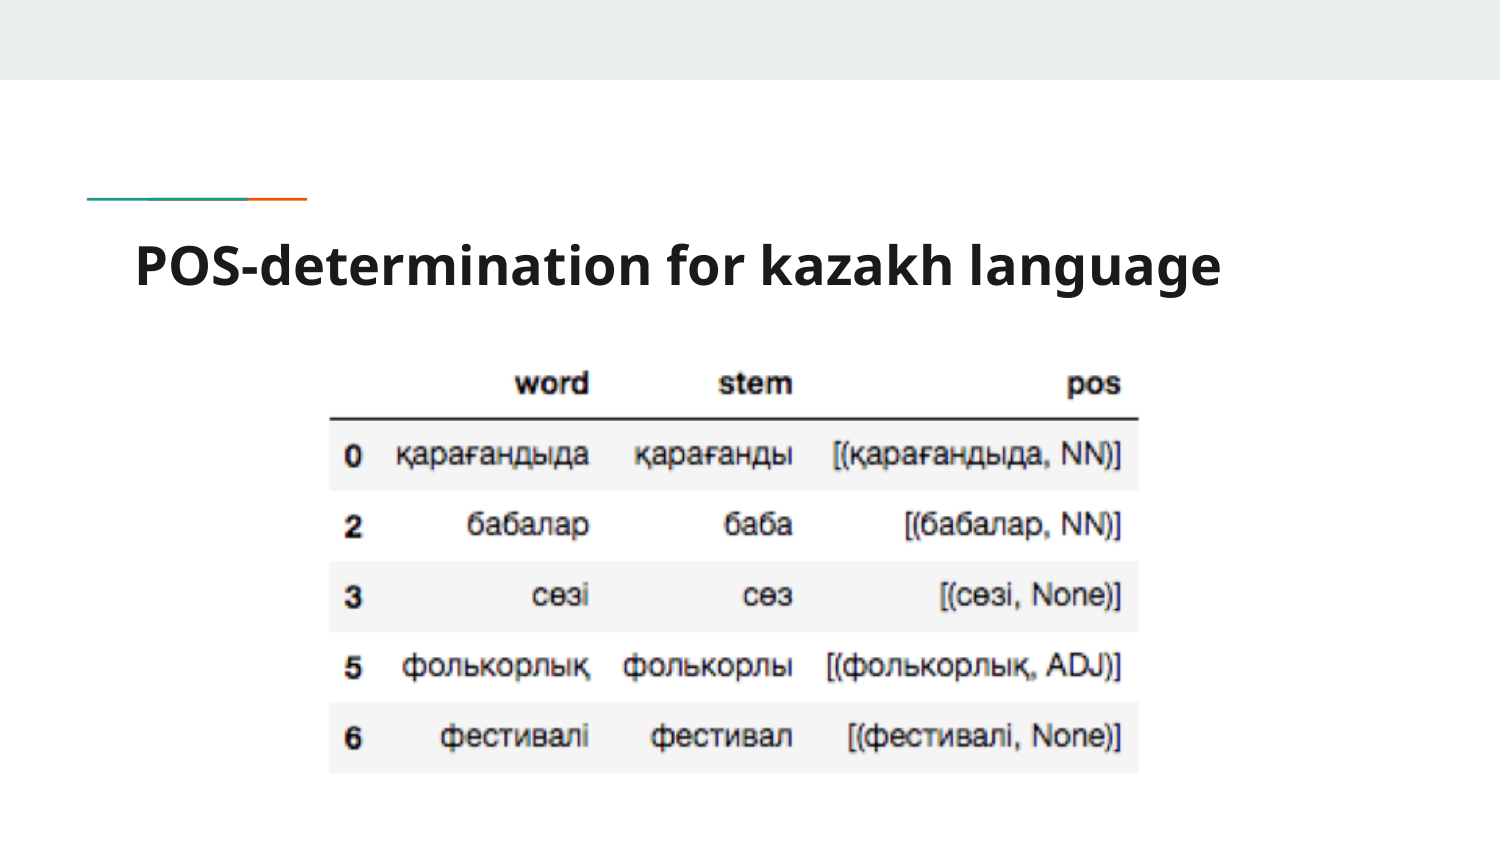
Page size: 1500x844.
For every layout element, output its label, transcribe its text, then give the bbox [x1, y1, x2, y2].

picture [316, 316, 1183, 794]
title POS-determination for kazakh language [119, 216, 1381, 305]
